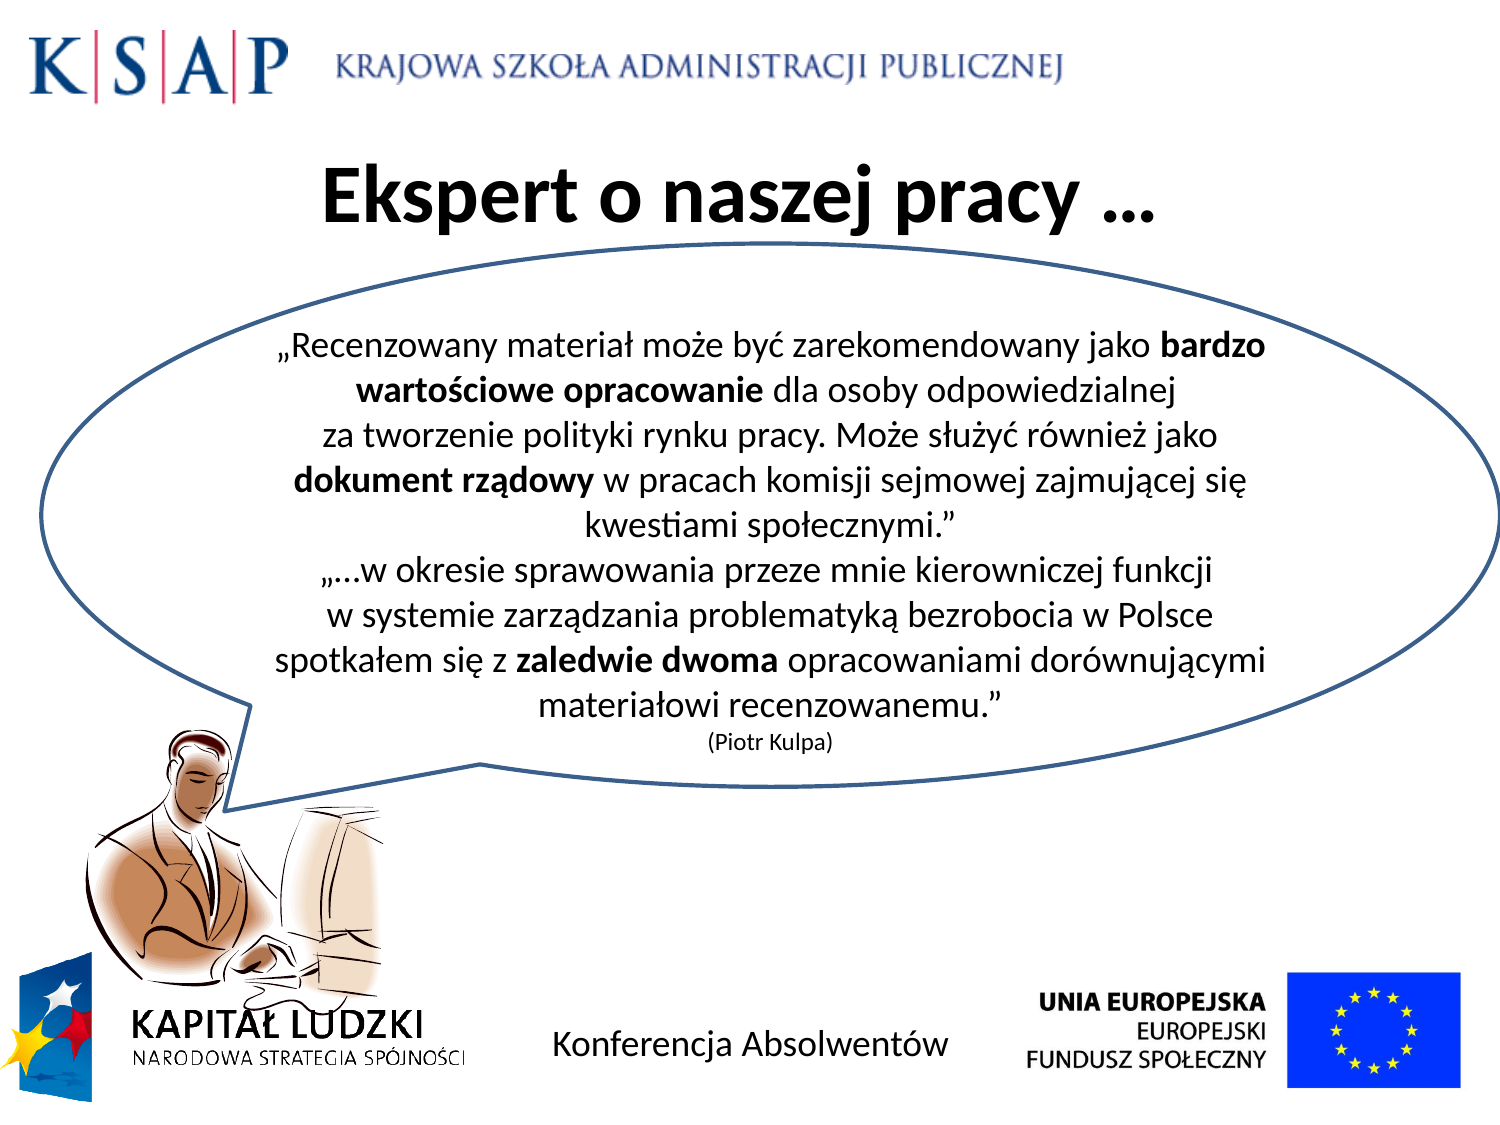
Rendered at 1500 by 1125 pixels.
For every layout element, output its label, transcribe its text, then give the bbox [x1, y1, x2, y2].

text_box „Recenzowany materiał może być zarekomendowany jako bardzo wartościowe opracowanie dla osoby odpowiedzialnej za tworzenie polityki rynku pracy. Może służyć również jako dokument rządowy w pracach komisji sejmowej zajmującej się kwestiami społecznymi.” „…w okresie sprawowania przeze mnie kierowniczej funkcji w systemie zarządzania problematyką bezrobocia w Polsce spotkałem się z zaledwie dwoma opracowaniami dorównującymi materiałowi recenzowanemu.” (Piotr Kulpa) [39, 241, 1500, 789]
title Ekspert o naszej pracy … [74, 44, 1426, 233]
picture [985, 935, 1500, 1125]
picture [336, 54, 1064, 85]
picture [29, 30, 288, 110]
picture [0, 727, 464, 1102]
text_box Konferencja Absolwentów [537, 1011, 980, 1072]
